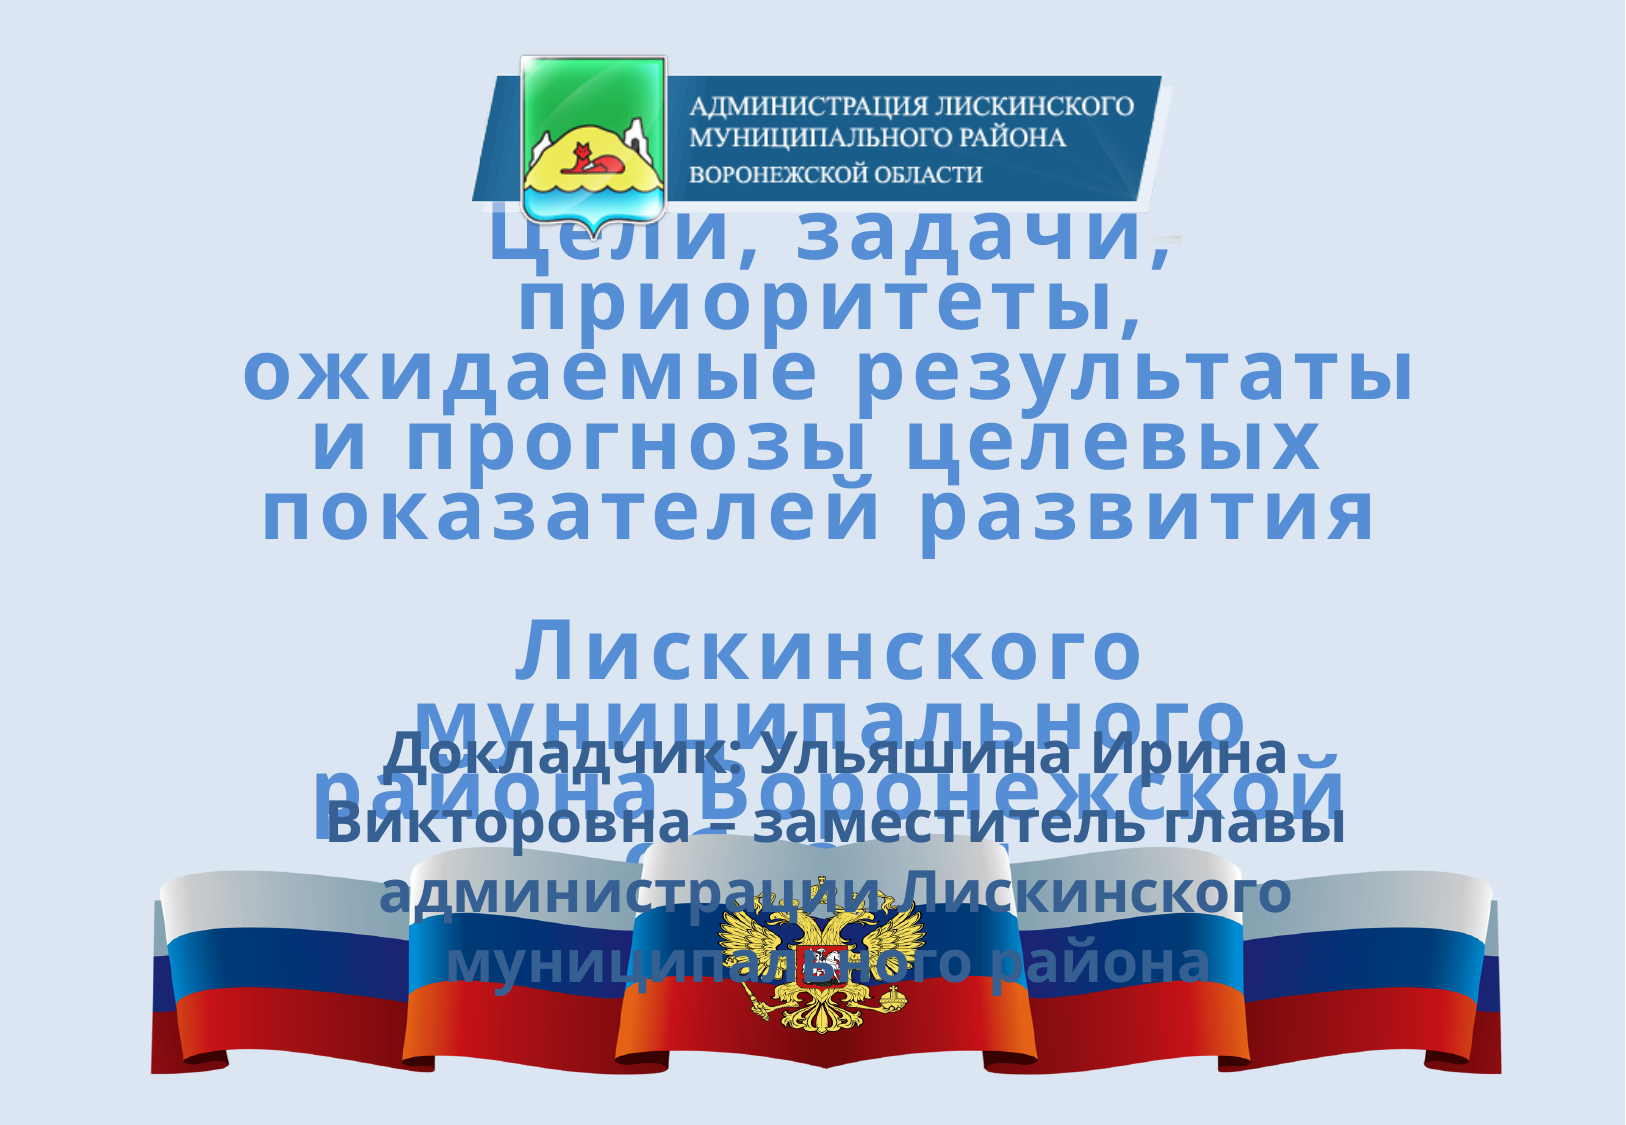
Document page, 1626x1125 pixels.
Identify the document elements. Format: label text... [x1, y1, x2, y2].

text_box Докладчик: Ульяшина Ирина Викторовна – заместитель главы администрации Лискинского муниципального района [215, 707, 1458, 832]
picture [469, 54, 1182, 244]
picture [142, 833, 1503, 1077]
text_box Цели, задачи, приоритеты, ожидаемые результаты и прогнозы целевых показателей развития Лискинского муниципального района Воронежской области на период до 2035 года [205, 196, 1460, 832]
